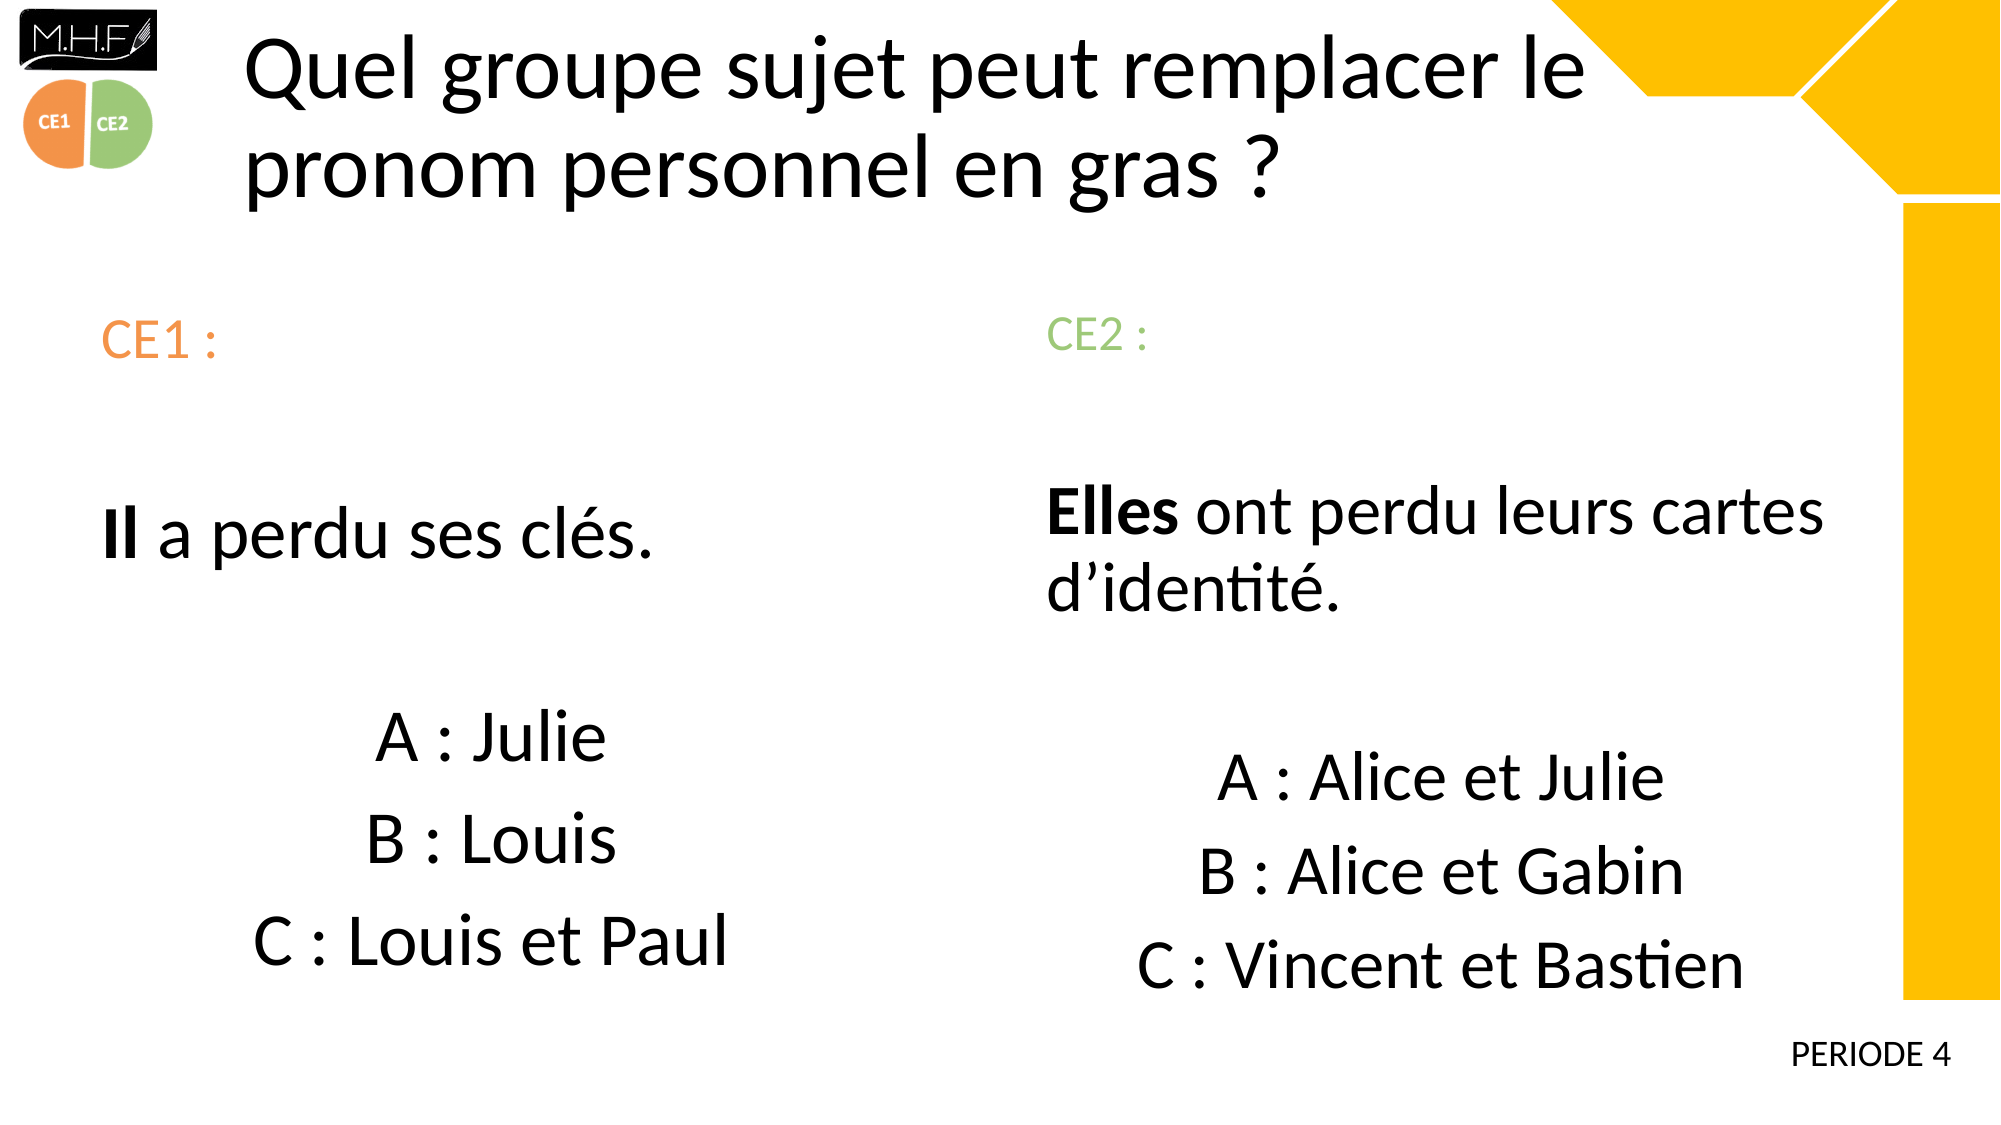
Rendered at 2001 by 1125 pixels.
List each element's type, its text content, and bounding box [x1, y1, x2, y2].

text_box [1799, 0, 2000, 196]
text_box PERIODE 4 [1362, 1021, 1967, 1125]
text_box [1549, 0, 1892, 98]
text_box [1902, 202, 2000, 1001]
list CE1 : Il a perdu ses clés. A : Julie B : Louis C : Louis et Paul [86, 300, 897, 1015]
text_box CE2 : Elles ont perdu leurs cartes d’identité. A : Alice et Julie B : Alice et Gabin C : Vincent et Bastien [1031, 299, 1853, 1014]
picture [1, 7, 177, 207]
title Quel groupe sujet peut remplacer le pronom personnel en gras ? [228, 9, 1774, 227]
